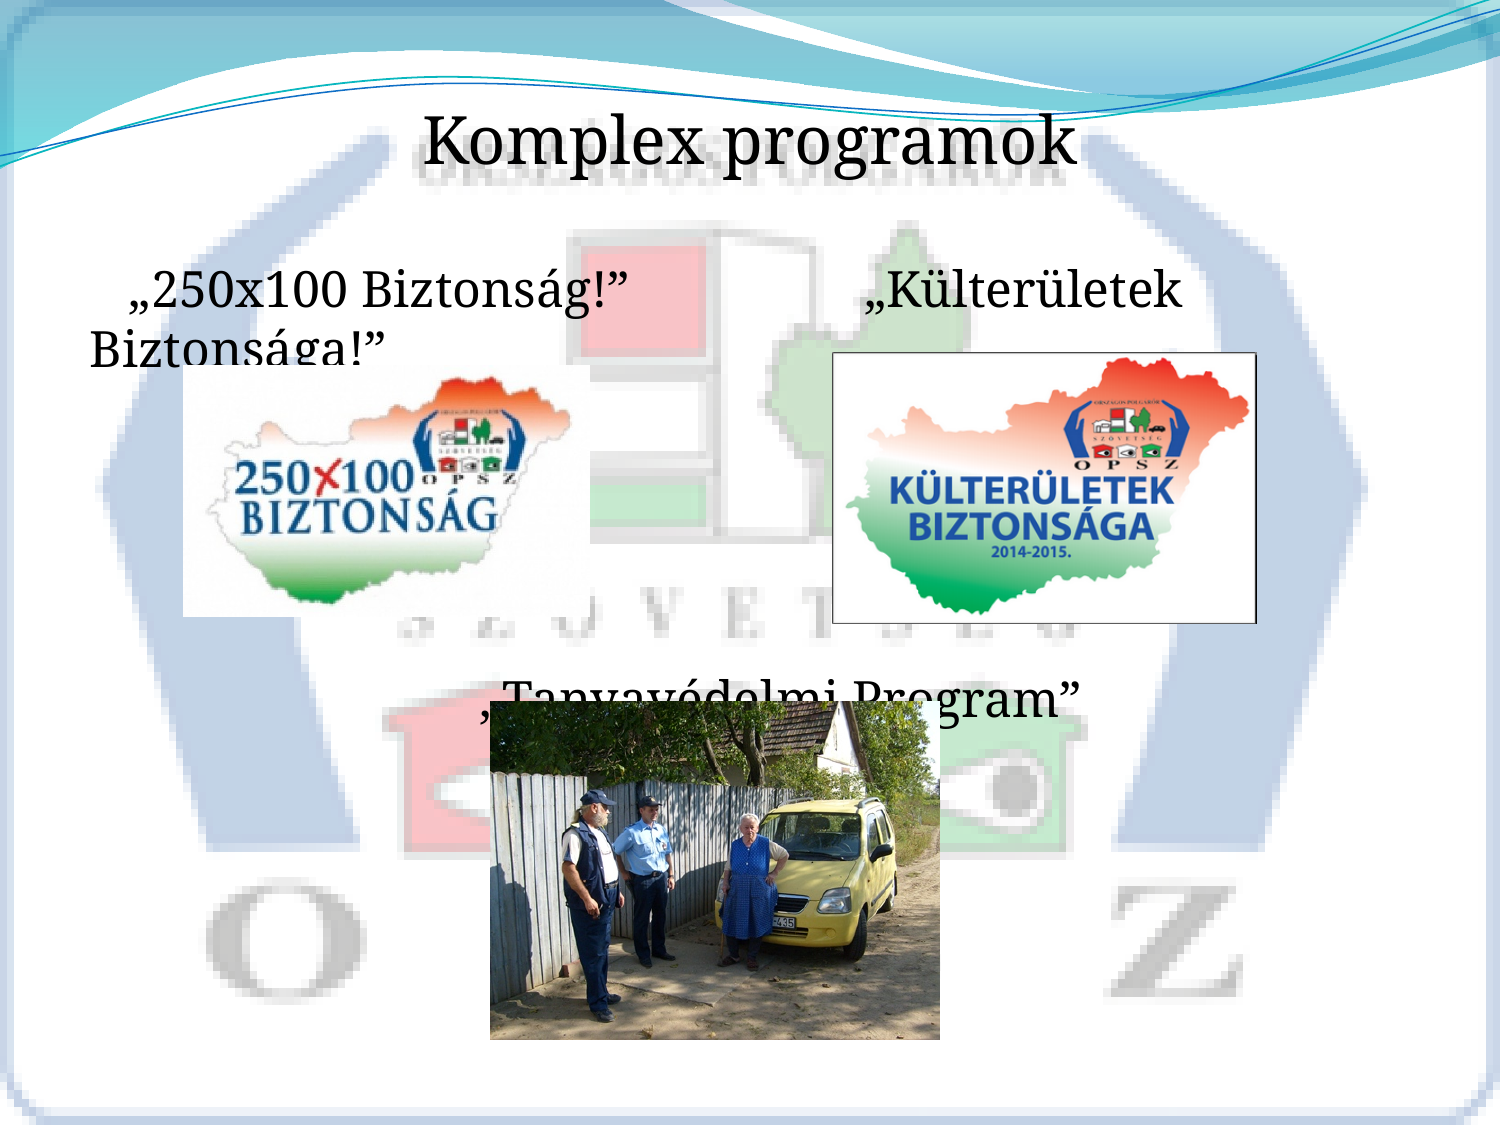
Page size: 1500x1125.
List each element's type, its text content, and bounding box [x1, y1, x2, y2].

picture [489, 701, 941, 1040]
picture [832, 351, 1258, 624]
list Komplex programok „250x100 Biztonság!” „Külterületek Biztonsága!” „Tanyavédelmi Program” [75, 90, 1425, 1038]
picture [182, 364, 590, 617]
